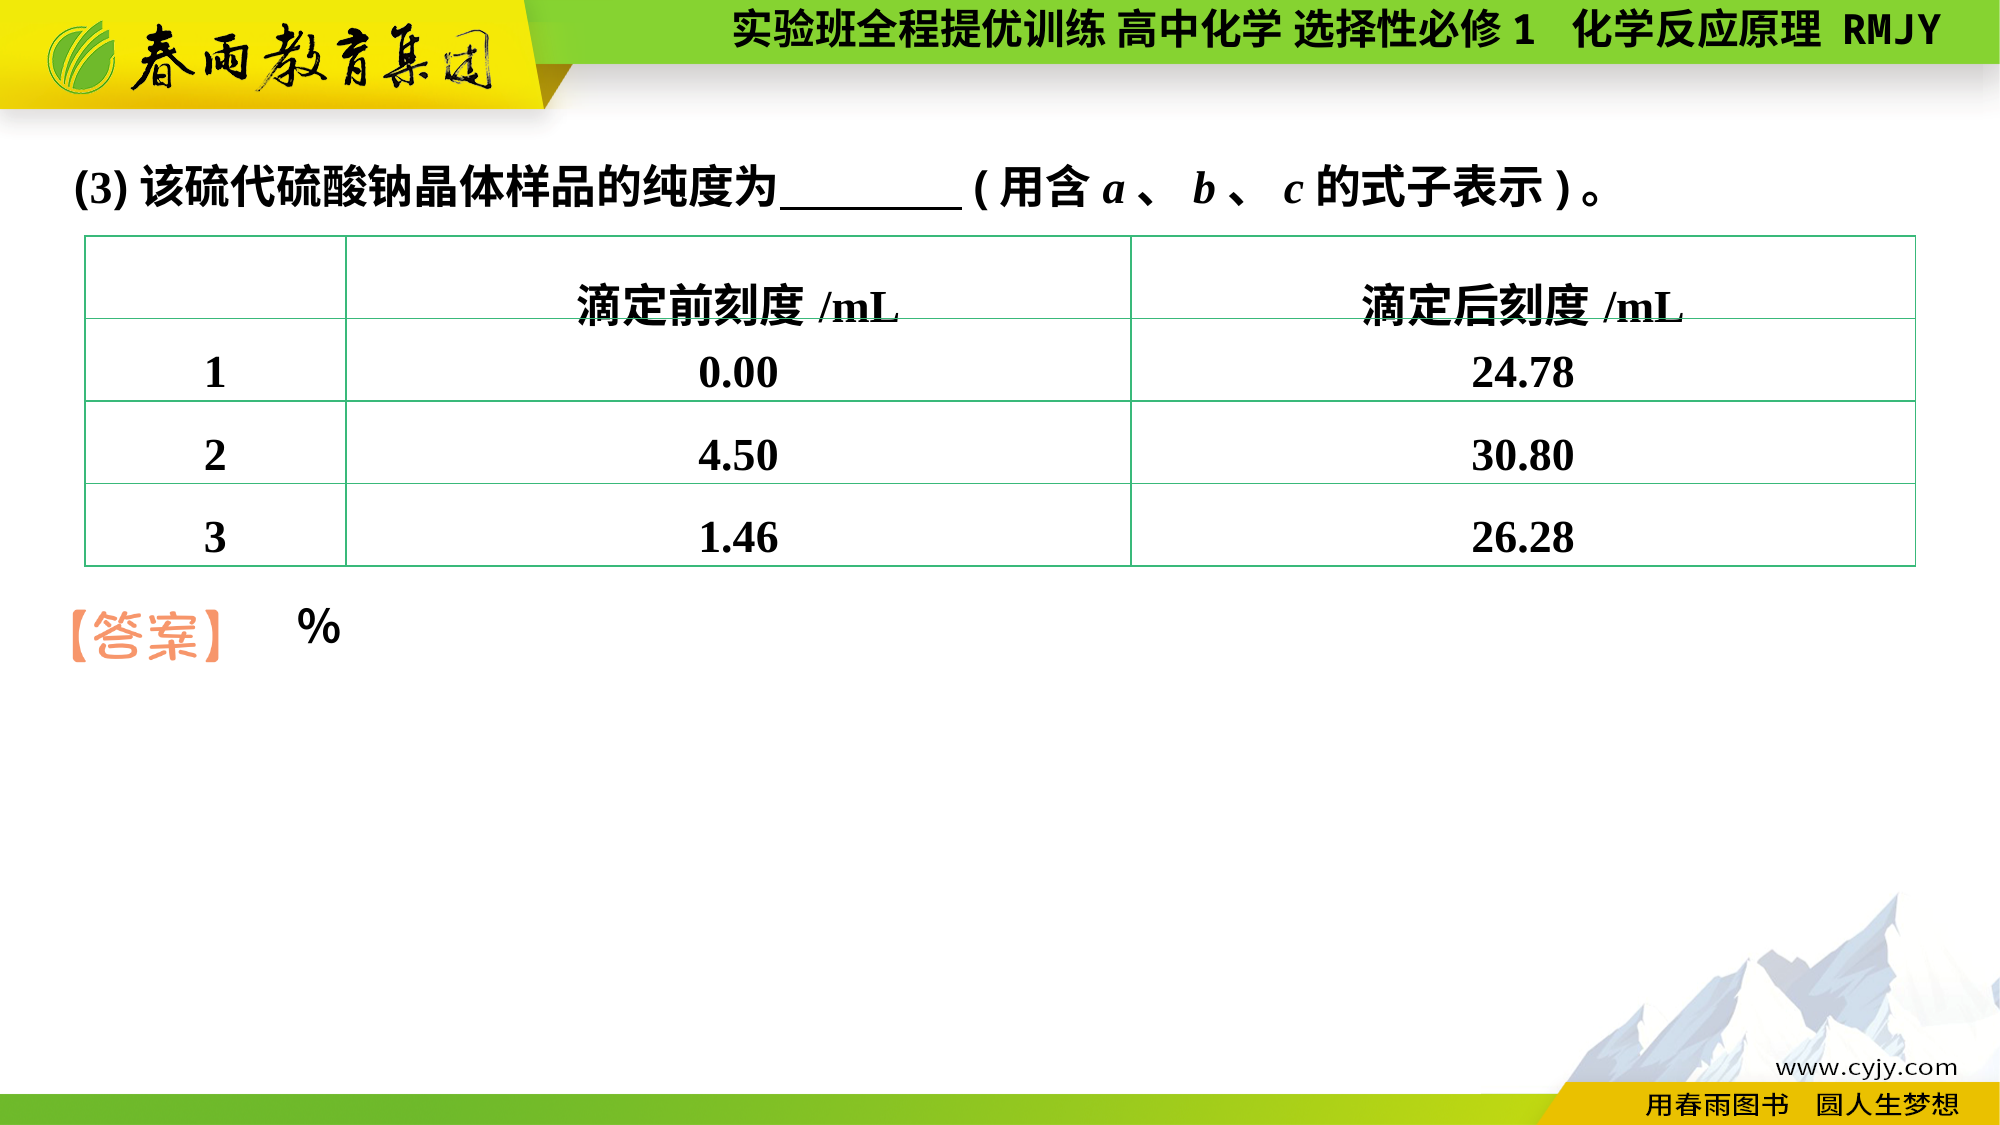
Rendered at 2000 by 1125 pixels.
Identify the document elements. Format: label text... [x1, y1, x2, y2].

table_cell 0.00 [347, 319, 1130, 400]
table_cell 3 [86, 484, 345, 565]
list (3)该硫代硫酸钠晶体样品的纯度为 (用含a、b、c的式子表示)。 [59, 122, 1944, 211]
table_header 滴定前刻度/mL [347, 237, 1130, 318]
table_cell 30.80 [1132, 402, 1915, 483]
table_cell 2 [86, 402, 345, 483]
table_header [86, 237, 345, 318]
table_header 滴定后刻度/mL [1132, 237, 1915, 318]
picture [0, 0, 2000, 1125]
table_cell 1.46 [347, 484, 1130, 565]
table_cell 1 [86, 319, 345, 400]
table_cell 4.50 [347, 402, 1130, 483]
table_cell 26.28 [1132, 484, 1915, 565]
table_cell 24.78 [1132, 319, 1915, 400]
